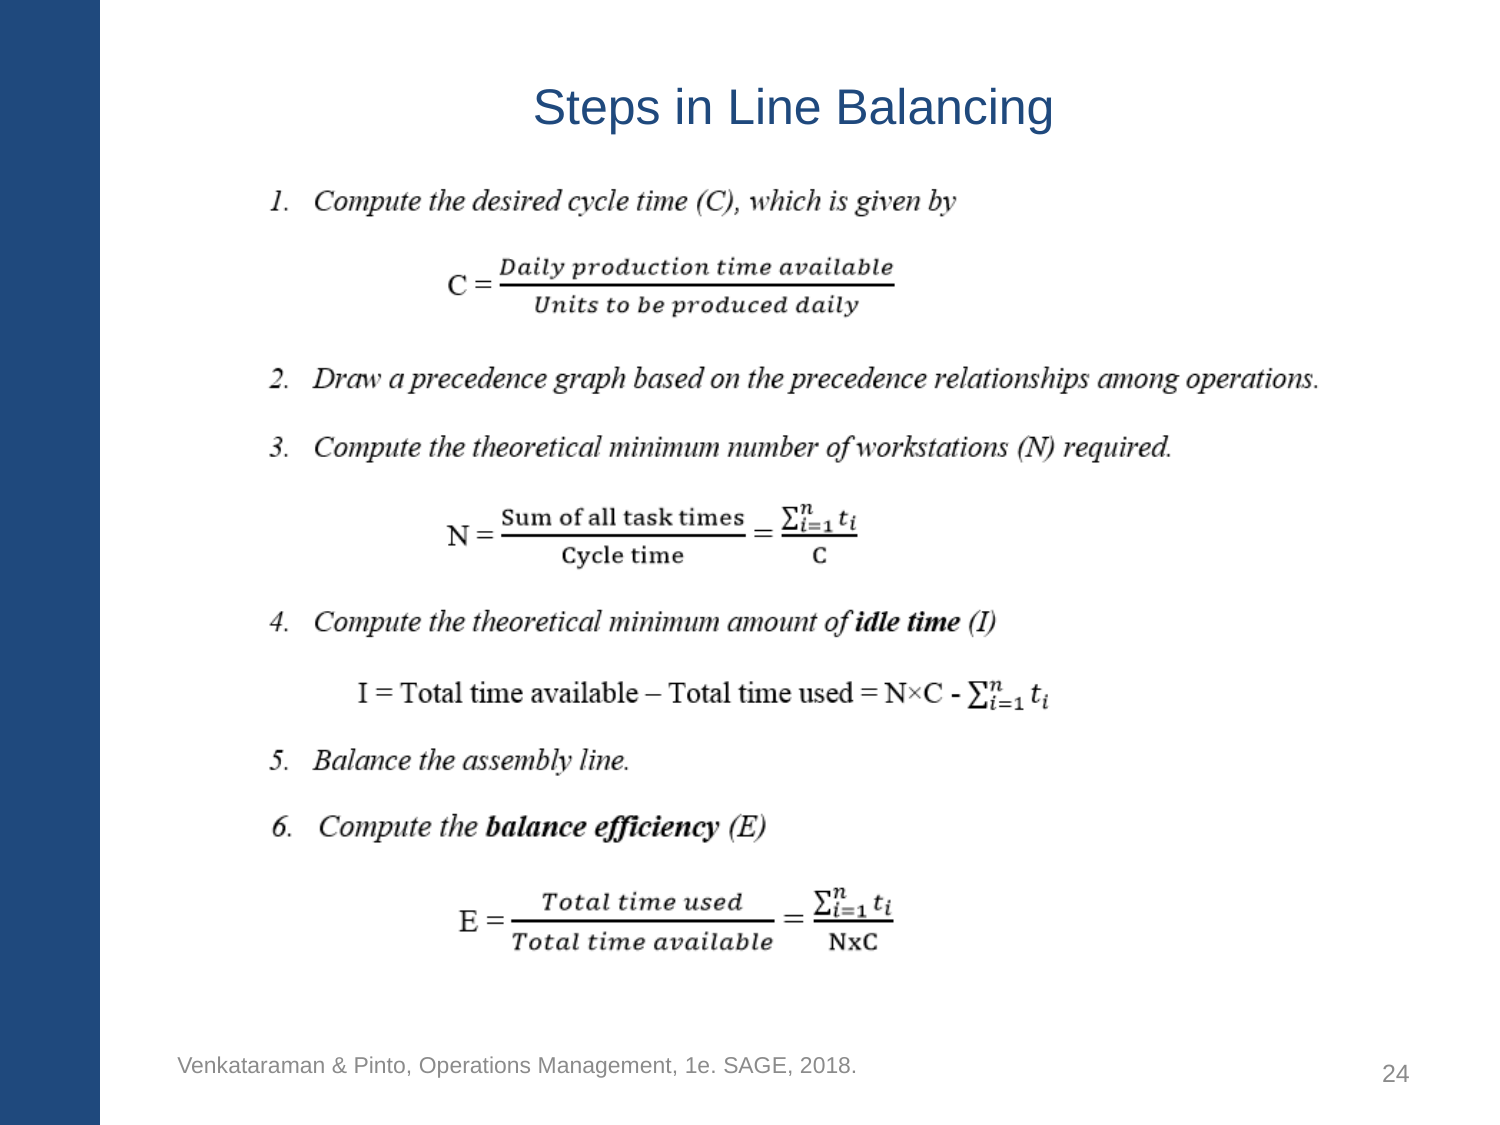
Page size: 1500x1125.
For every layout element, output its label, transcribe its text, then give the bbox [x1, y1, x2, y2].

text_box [250, 164, 1337, 984]
footer Venkataraman & Pinto, Operations Management, 1e. SAGE, 2018. [162, 1042, 1313, 1103]
title Steps in Line Balancing [162, 37, 1425, 172]
slide_number 24 [1350, 1042, 1425, 1103]
